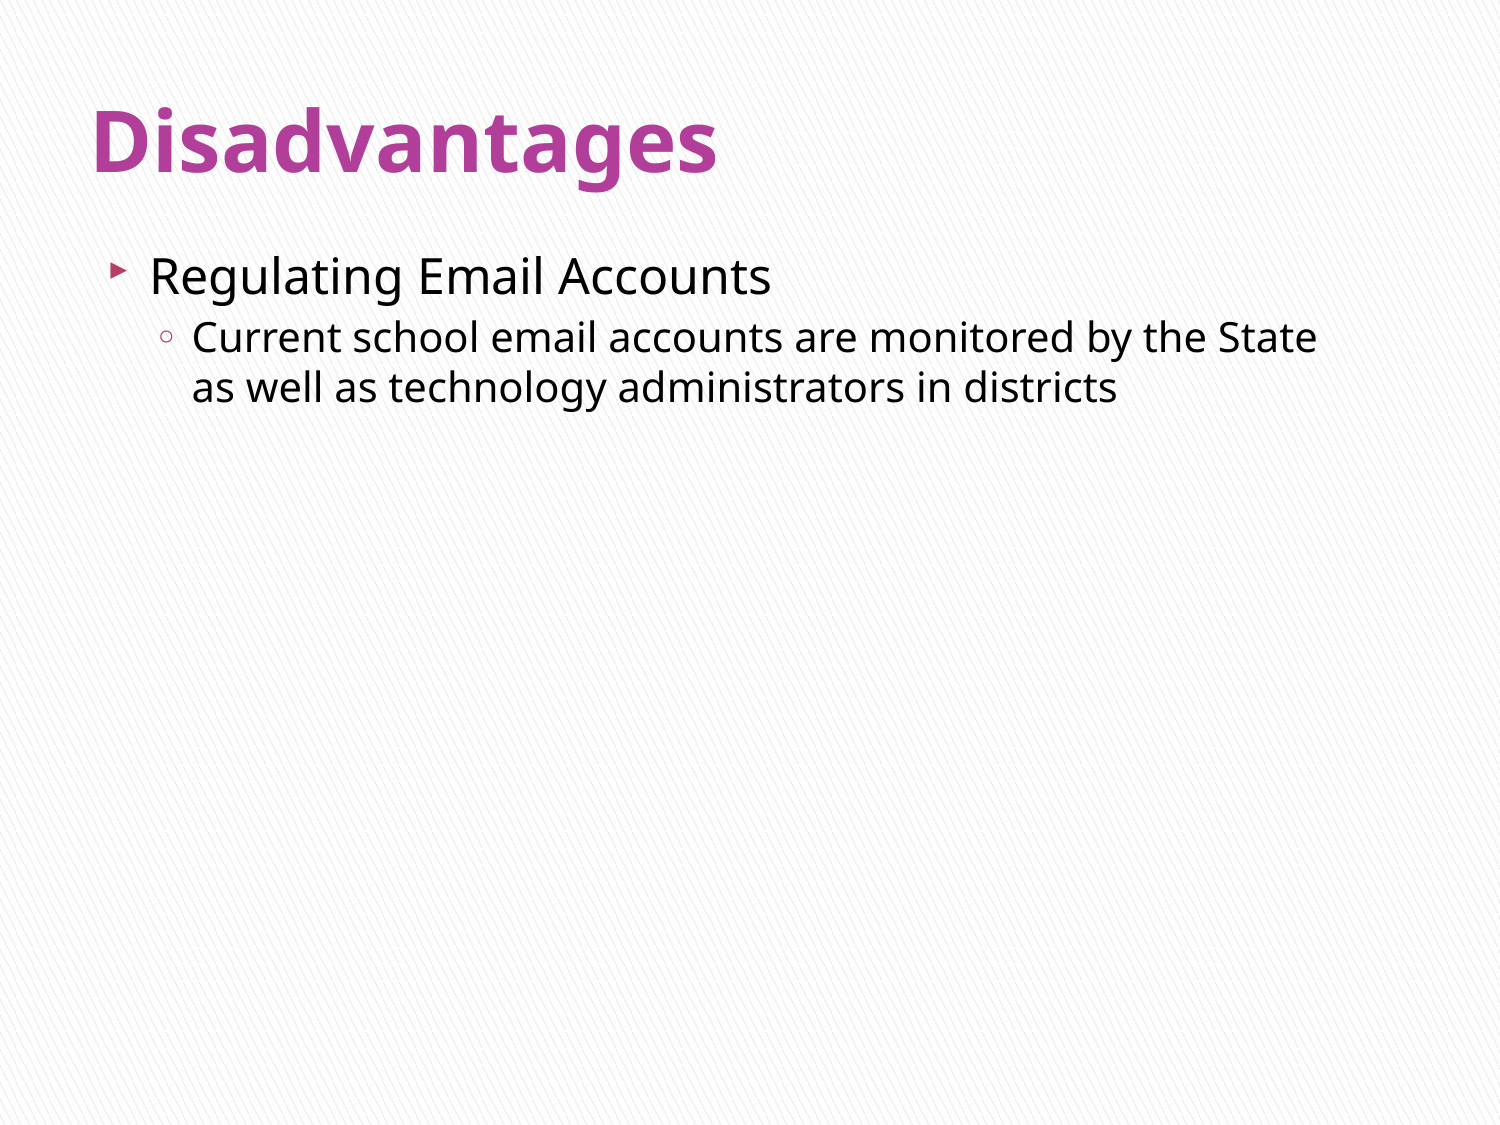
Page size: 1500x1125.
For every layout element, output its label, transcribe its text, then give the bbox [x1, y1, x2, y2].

list Regulating Email Accounts Current school email accounts are monitored by the State as well as technology administrators in districts [75, 236, 1350, 613]
title Disadvantages [75, 44, 1425, 233]
